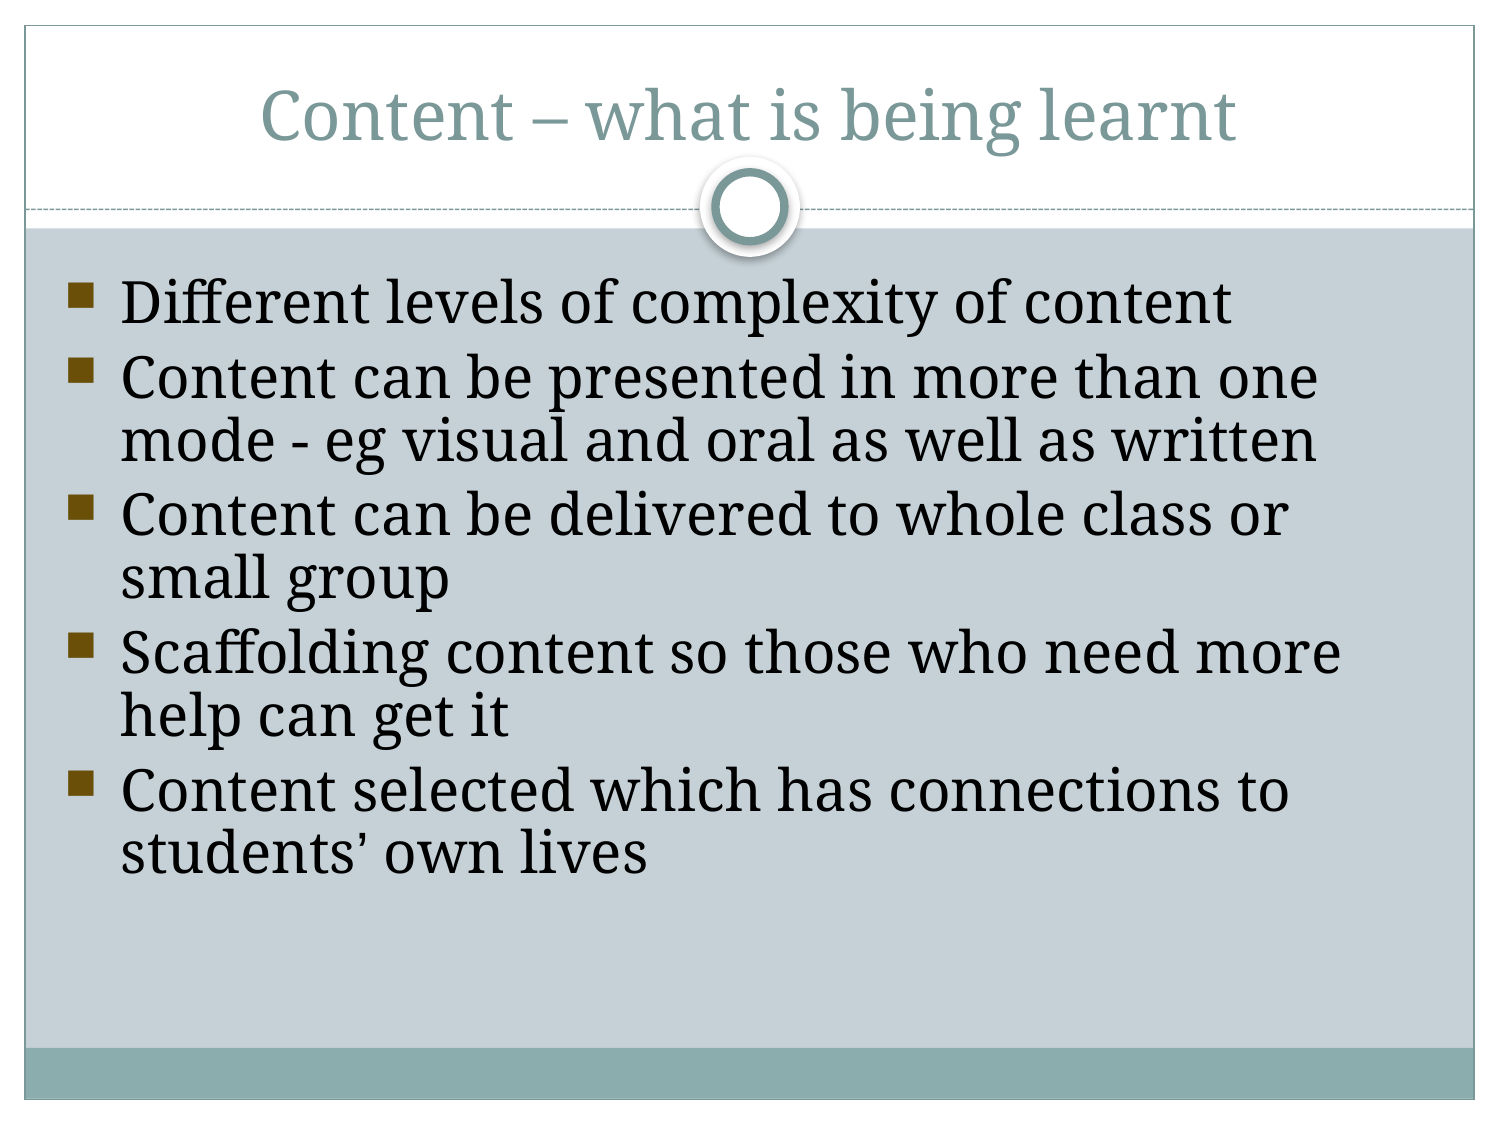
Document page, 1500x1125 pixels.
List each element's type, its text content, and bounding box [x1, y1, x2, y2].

title Content – what is being learnt [49, 37, 1450, 162]
text_box Different levels of complexity of content Content can be presented in more than one mode - eg visual and oral as well as written Content can be delivered to whole class or small group Scaffolding content so those who need more help can get it Content selected which has connections to students’ own lives [49, 265, 1380, 954]
